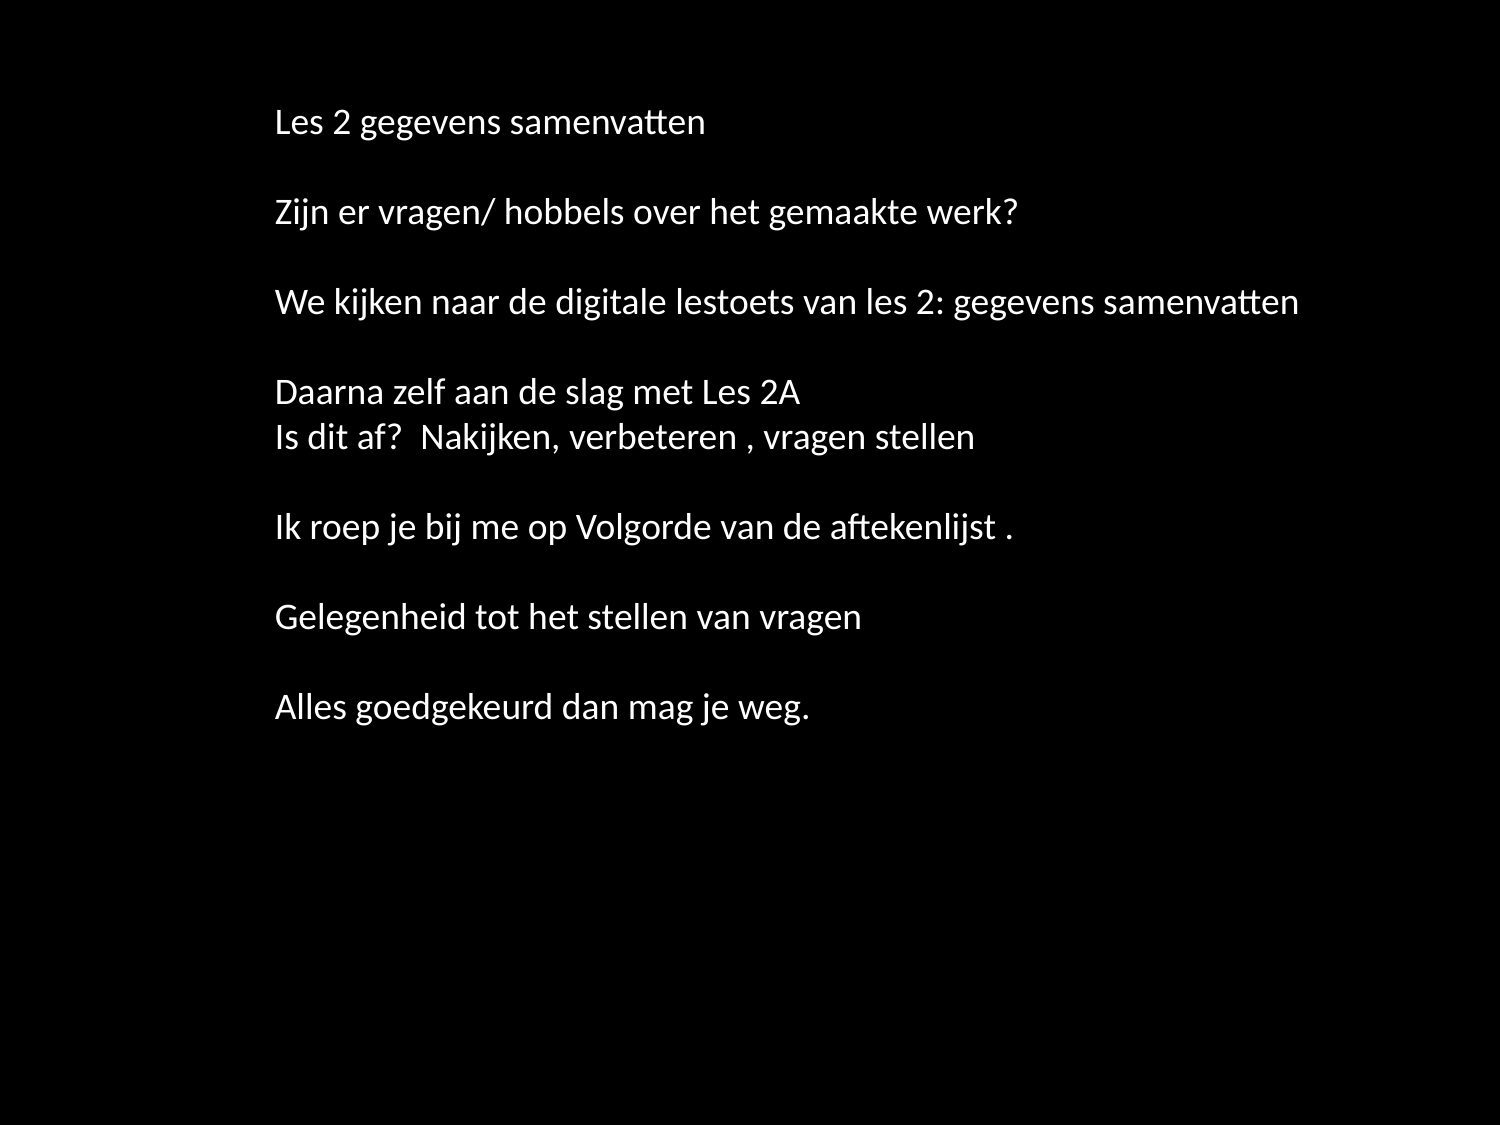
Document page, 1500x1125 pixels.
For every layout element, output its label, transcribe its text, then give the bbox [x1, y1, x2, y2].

text_box Les 2 gegevens samenvatten Zijn er vragen/ hobbels over het gemaakte werk? We kijken naar de digitale lestoets van les 2: gegevens samenvatten Daarna zelf aan de slag met Les 2A Is dit af? Nakijken, verbeteren , vragen stellen Ik roep je bij me op Volgorde van de aftekenlijst . Gelegenheid tot het stellen van vragen Alles goedgekeurd dan mag je weg. [259, 89, 1316, 825]
title les 2B [0, 45, 1350, 233]
